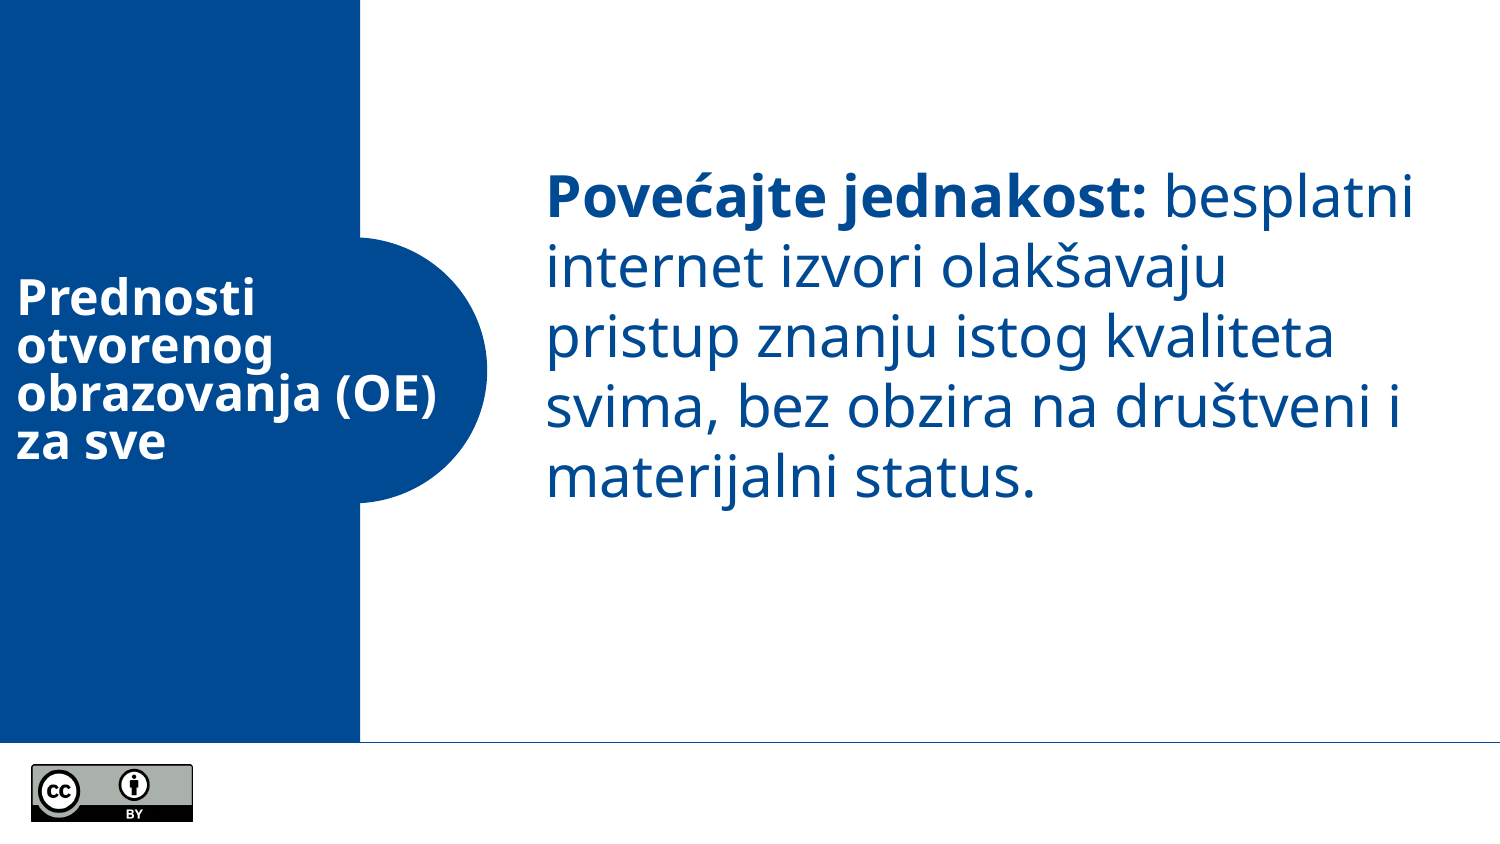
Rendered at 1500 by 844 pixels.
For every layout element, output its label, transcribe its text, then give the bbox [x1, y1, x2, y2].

text_box Prednosti otvorenog obrazovanja (OE) za sve [1, 262, 488, 485]
text_box [0, 0, 361, 742]
text_box [284, 485, 421, 504]
picture [31, 764, 193, 822]
text_box Povećajte jednakost: besplatni internet izvori olakšavaju pristup znanju istog kvaliteta svima, bez obzira na društveni i materijalni status. [530, 144, 1441, 664]
text_box [274, 237, 431, 262]
text_box [0, 750, 1500, 844]
